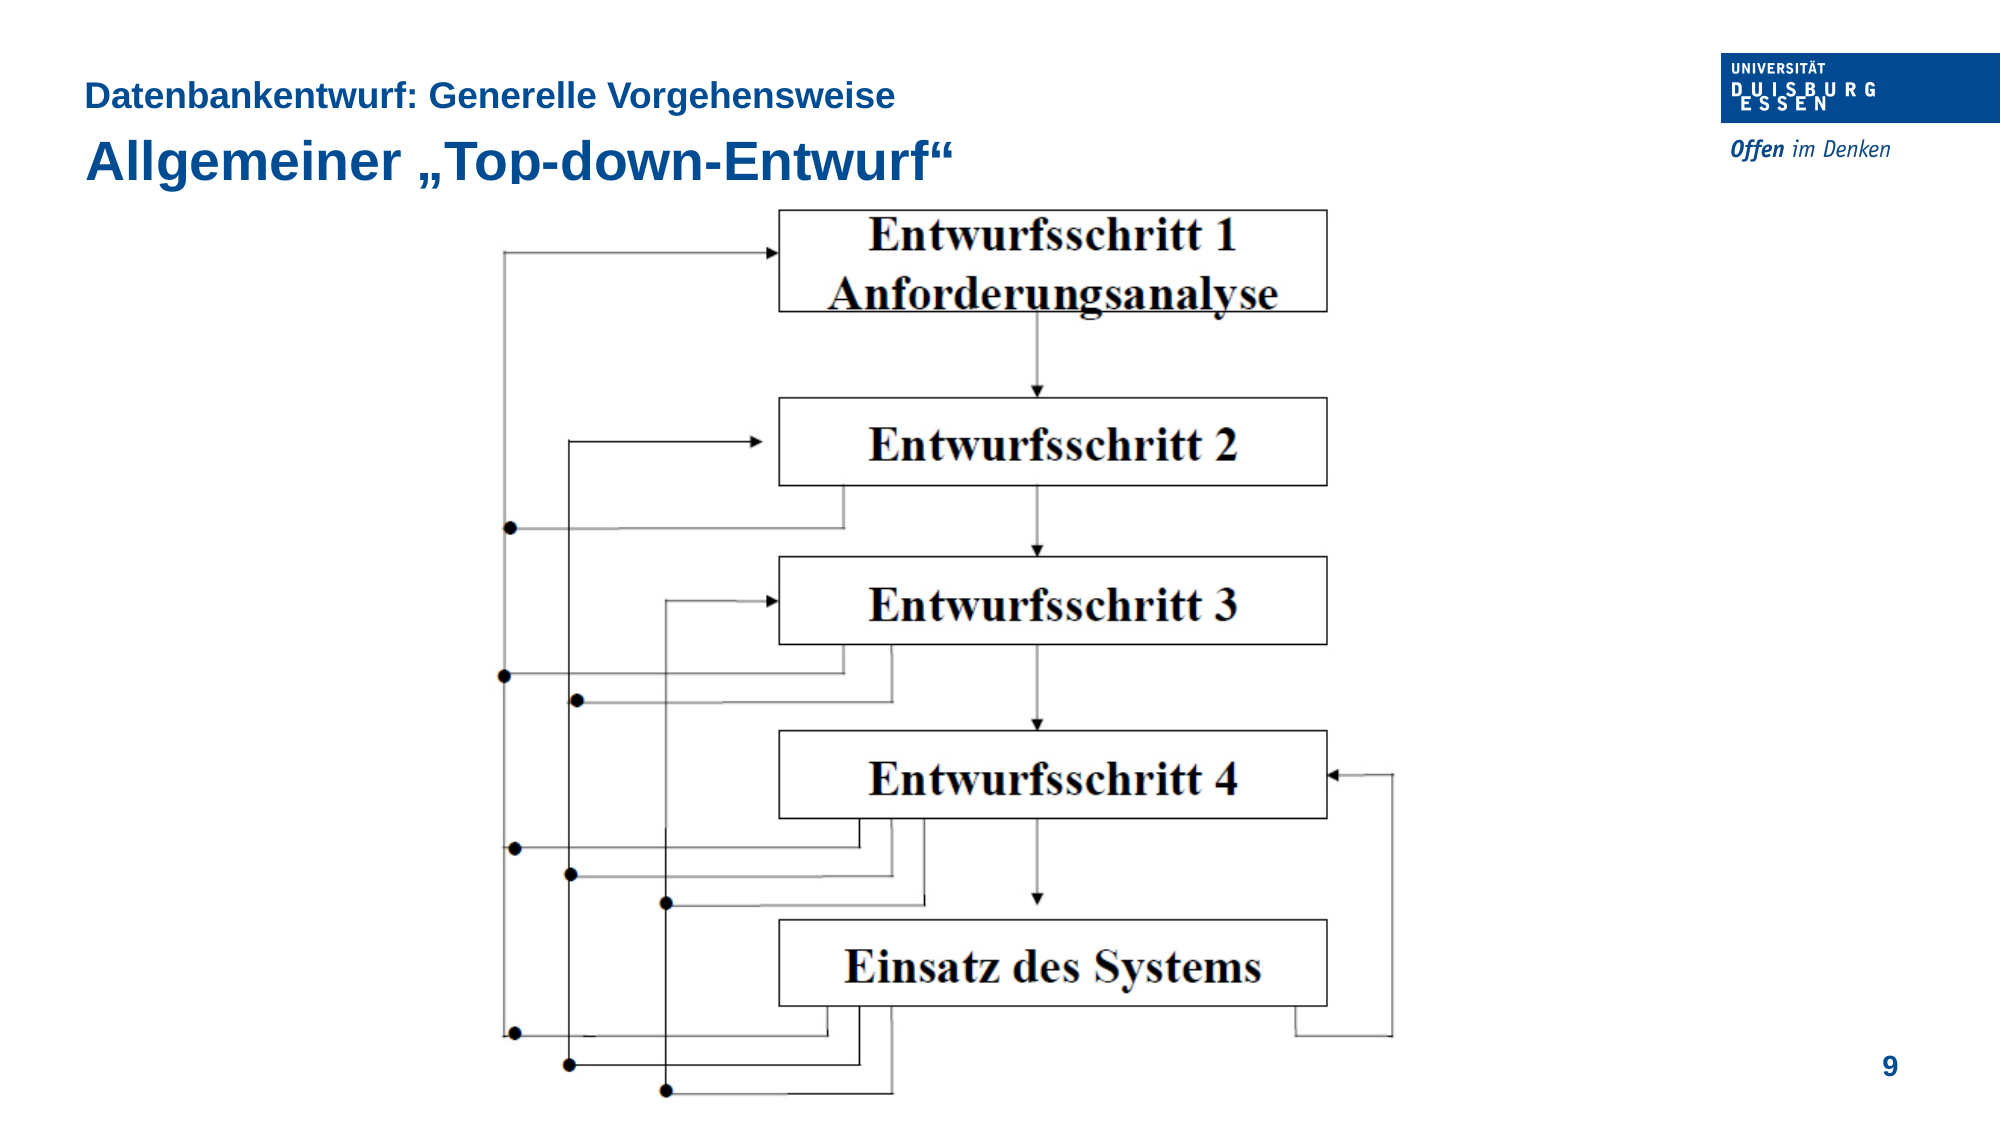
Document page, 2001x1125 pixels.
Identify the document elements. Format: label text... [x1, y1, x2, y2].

list Allgemeiner „Top-down-Entwurf“ [85, 125, 1694, 201]
list Datenbankentwurf: Generelle Vorgehensweise [84, 76, 1692, 117]
picture [464, 184, 1443, 1116]
slide_number 9 [1677, 1039, 1914, 1081]
picture [1721, 53, 2000, 162]
